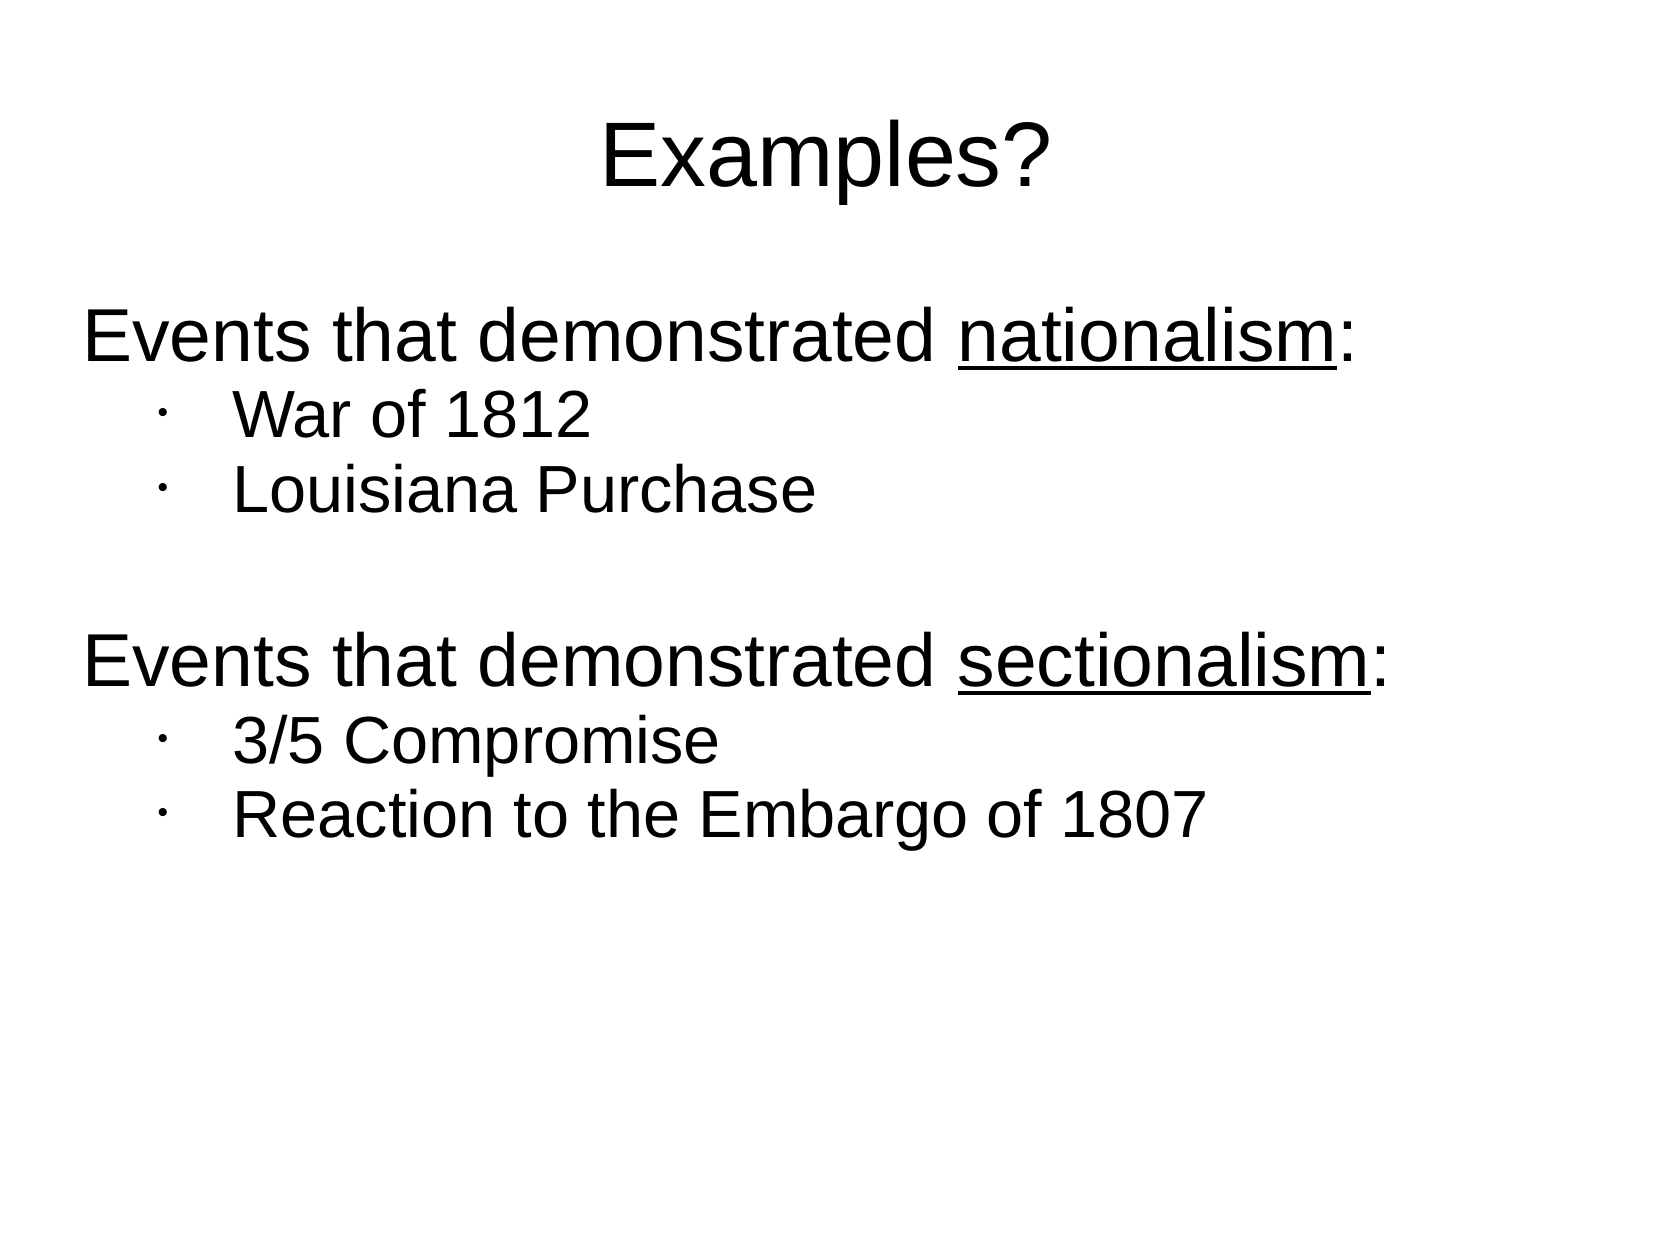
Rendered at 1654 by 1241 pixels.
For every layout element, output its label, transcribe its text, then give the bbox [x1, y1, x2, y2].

text_box Examples? [82, 49, 1571, 257]
text_box Events that demonstrated nationalism: War of 1812 Louisiana Purchase Events that demonstrated sectionalism: 3/5 Compromise Reaction to the Embargo of 1807 [82, 290, 1571, 1109]
